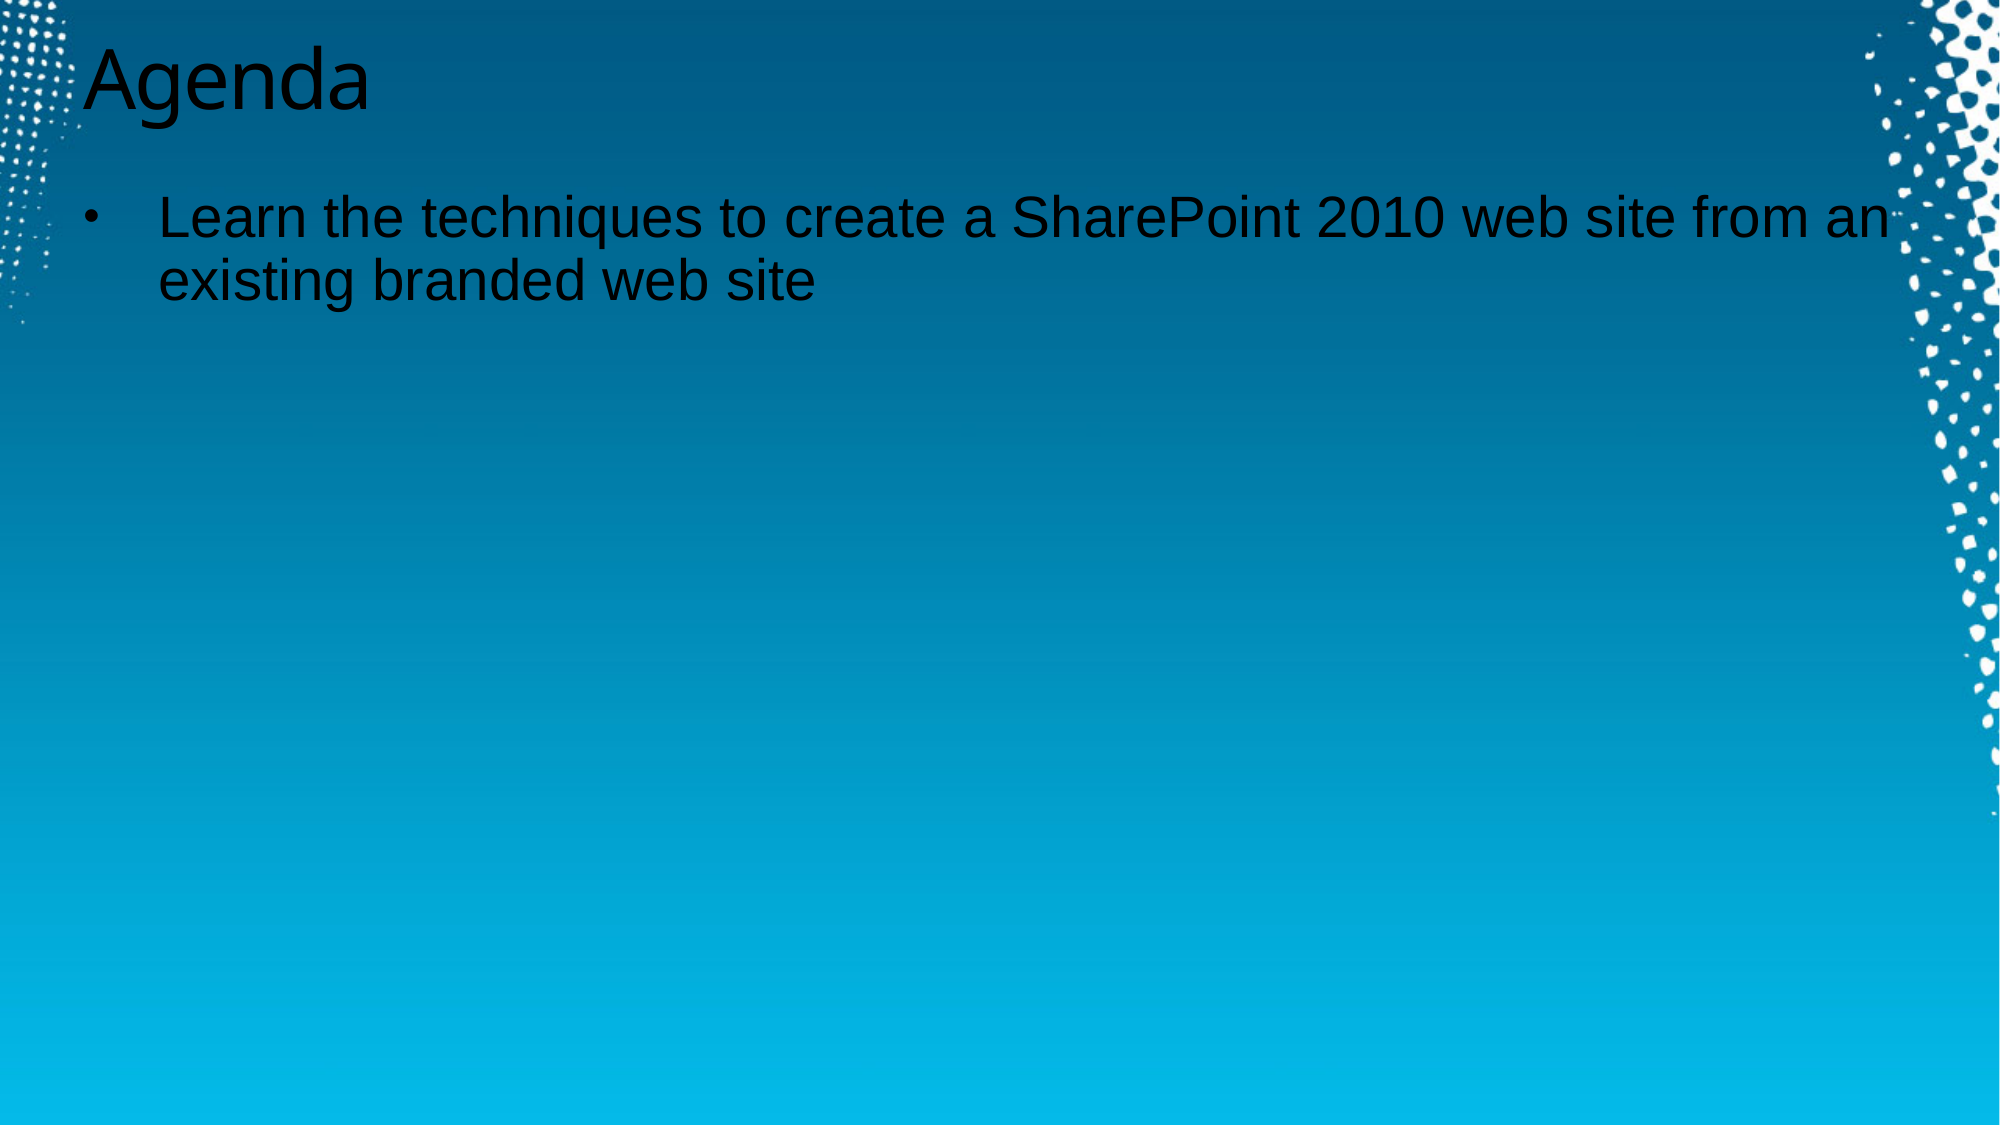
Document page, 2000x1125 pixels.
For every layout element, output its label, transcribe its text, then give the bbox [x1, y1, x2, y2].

picture [29, 27, 38, 38]
picture [1991, 637, 2000, 652]
picture [33, 116, 40, 124]
picture [1969, 625, 1985, 642]
picture [28, 42, 36, 53]
picture [1919, 367, 1930, 378]
picture [1935, 431, 1946, 449]
picture [17, 129, 23, 136]
picture [1950, 359, 1960, 366]
picture [1889, 152, 1901, 166]
picture [1932, 235, 1943, 241]
picture [34, 101, 43, 111]
picture [13, 41, 25, 49]
picture [1938, 122, 1950, 133]
picture [42, 31, 53, 39]
picture [54, 76, 60, 83]
picture [1948, 413, 1958, 424]
picture [56, 47, 64, 55]
picture [1982, 714, 1993, 729]
picture [1957, 187, 1971, 200]
picture [1935, 0, 2000, 306]
picture [1963, 335, 1972, 344]
picture [10, 69, 17, 78]
picture [1930, 291, 1941, 297]
picture [1980, 460, 1987, 469]
picture [1953, 301, 1962, 312]
title Agenda [83, 37, 1917, 138]
picture [1963, 278, 1976, 291]
picture [18, 0, 29, 6]
picture [1926, 344, 1939, 358]
picture [1955, 246, 1965, 256]
picture [43, 42, 49, 53]
picture [1972, 570, 1986, 583]
picture [6, 97, 12, 105]
picture [0, 40, 9, 45]
picture [1984, 349, 1992, 357]
picture [1972, 312, 1985, 322]
picture [1920, 257, 1932, 264]
picture [1983, 404, 1992, 414]
picture [41, 59, 48, 67]
picture [31, 131, 37, 138]
picture [1925, 141, 1935, 155]
picture [47, 0, 57, 10]
picture [3, 10, 11, 18]
picture [1945, 213, 1955, 220]
picture [1994, 382, 2000, 391]
picture [30, 14, 40, 23]
picture [1942, 269, 1953, 276]
picture [0, 24, 9, 33]
picture [24, 72, 32, 79]
picture [1925, 87, 1941, 99]
picture [1928, 399, 1939, 415]
picture [45, 16, 55, 24]
picture [33, 88, 42, 97]
picture [1995, 582, 2000, 595]
picture [0, 155, 5, 163]
picture [1993, 321, 2000, 339]
list Learn the techniques to create a SharePoint 2010 web site from an existing branded web site [83, 187, 1917, 373]
picture [1978, 517, 1987, 527]
picture [1922, 200, 1934, 207]
picture [1946, 525, 1956, 533]
picture [9, 84, 15, 91]
picture [11, 55, 21, 64]
picture [1955, 557, 1965, 573]
picture [1917, 109, 1924, 119]
picture [1952, 502, 1967, 516]
picture [1963, 589, 1976, 607]
picture [33, 0, 42, 10]
picture [16, 22, 23, 34]
picture [1921, 0, 1934, 8]
picture [1991, 747, 2000, 765]
picture [1935, 177, 1945, 189]
picture [26, 57, 34, 68]
picture [1958, 445, 1968, 460]
picture [55, 62, 62, 69]
picture [1914, 164, 1923, 177]
picture [1988, 547, 2000, 561]
picture [1960, 392, 1970, 403]
picture [1929, 27, 1945, 45]
picture [1988, 691, 2000, 709]
picture [1970, 426, 1980, 436]
picture [1979, 657, 1995, 676]
picture [1935, 379, 1948, 391]
picture [1917, 308, 1929, 326]
picture [1981, 604, 2000, 620]
picture [1992, 438, 2000, 448]
picture [1974, 683, 1985, 694]
picture [38, 74, 47, 80]
picture [1941, 324, 1952, 332]
picture [1963, 535, 1977, 550]
picture [1990, 492, 2000, 505]
picture [18, 13, 26, 19]
picture [58, 32, 66, 41]
picture [1946, 155, 1961, 167]
picture [1968, 481, 1978, 492]
picture [1973, 368, 1982, 380]
picture [1942, 465, 1958, 483]
picture [16, 143, 21, 151]
